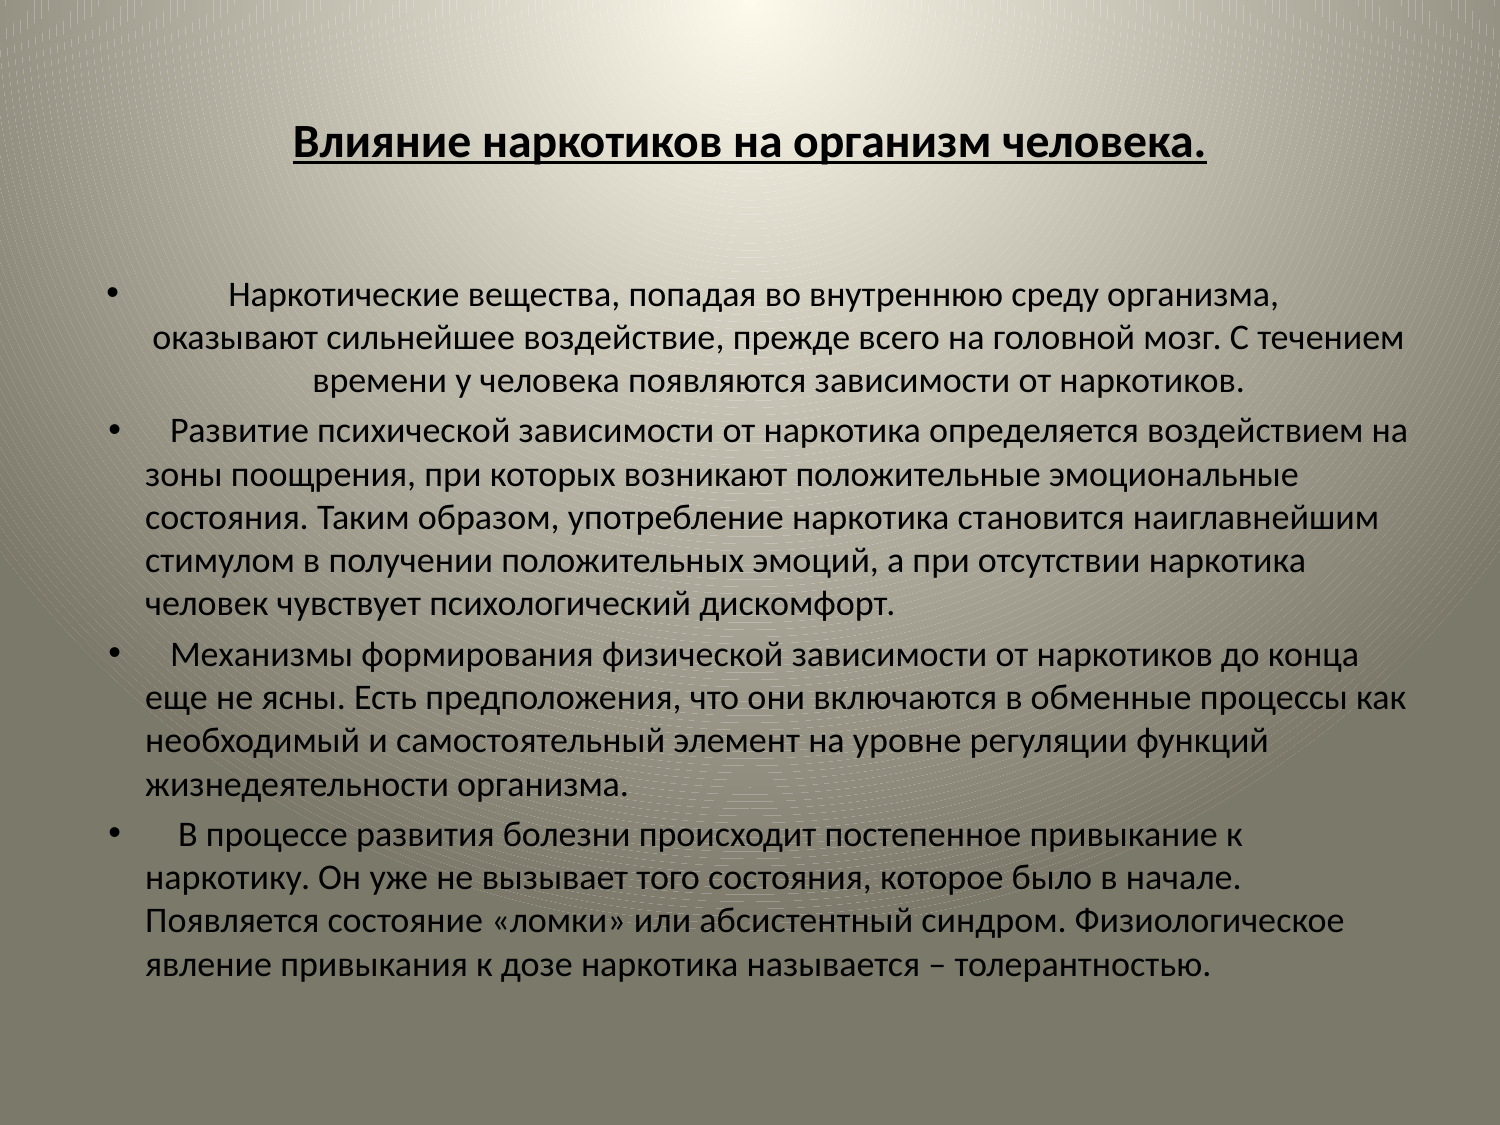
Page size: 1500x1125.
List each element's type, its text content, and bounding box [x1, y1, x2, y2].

title Влияние наркотиков на организм человека. [75, 45, 1425, 233]
list Наркотические вещества, попадая во внутреннюю среду организма, оказывают сильнейшее воздействие, прежде всего на головной мозг. С течением времени у человека появляются зависимости от наркотиков. Развитие психической зависимости от наркотика определяется воздействием на зоны поощрения, при которых возникают положительные эмоциональные состояния. Таким образом, употребление наркотика становится наиглавнейшим стимулом в получении положительных эмоций, а при отсутствии наркотика человек чувствует психологический дискомфорт. Механизмы формирования физической зависимости от наркотиков до конца еще не ясны. Есть предположения, что они включаются в обменные процессы как необходимый и самостоятельный элемент на уровне регуляции функций жизнедеятельности организма. В процессе развития болезни происходит постепенное привыкание к наркотику. Он уже не вызывает того состояния, которое было в начале. Появляется состояние «ломки» или абсистентный синдром. Физиологическое явление привыкания к дозе наркотика называется – толерантностью. [75, 262, 1425, 1005]
